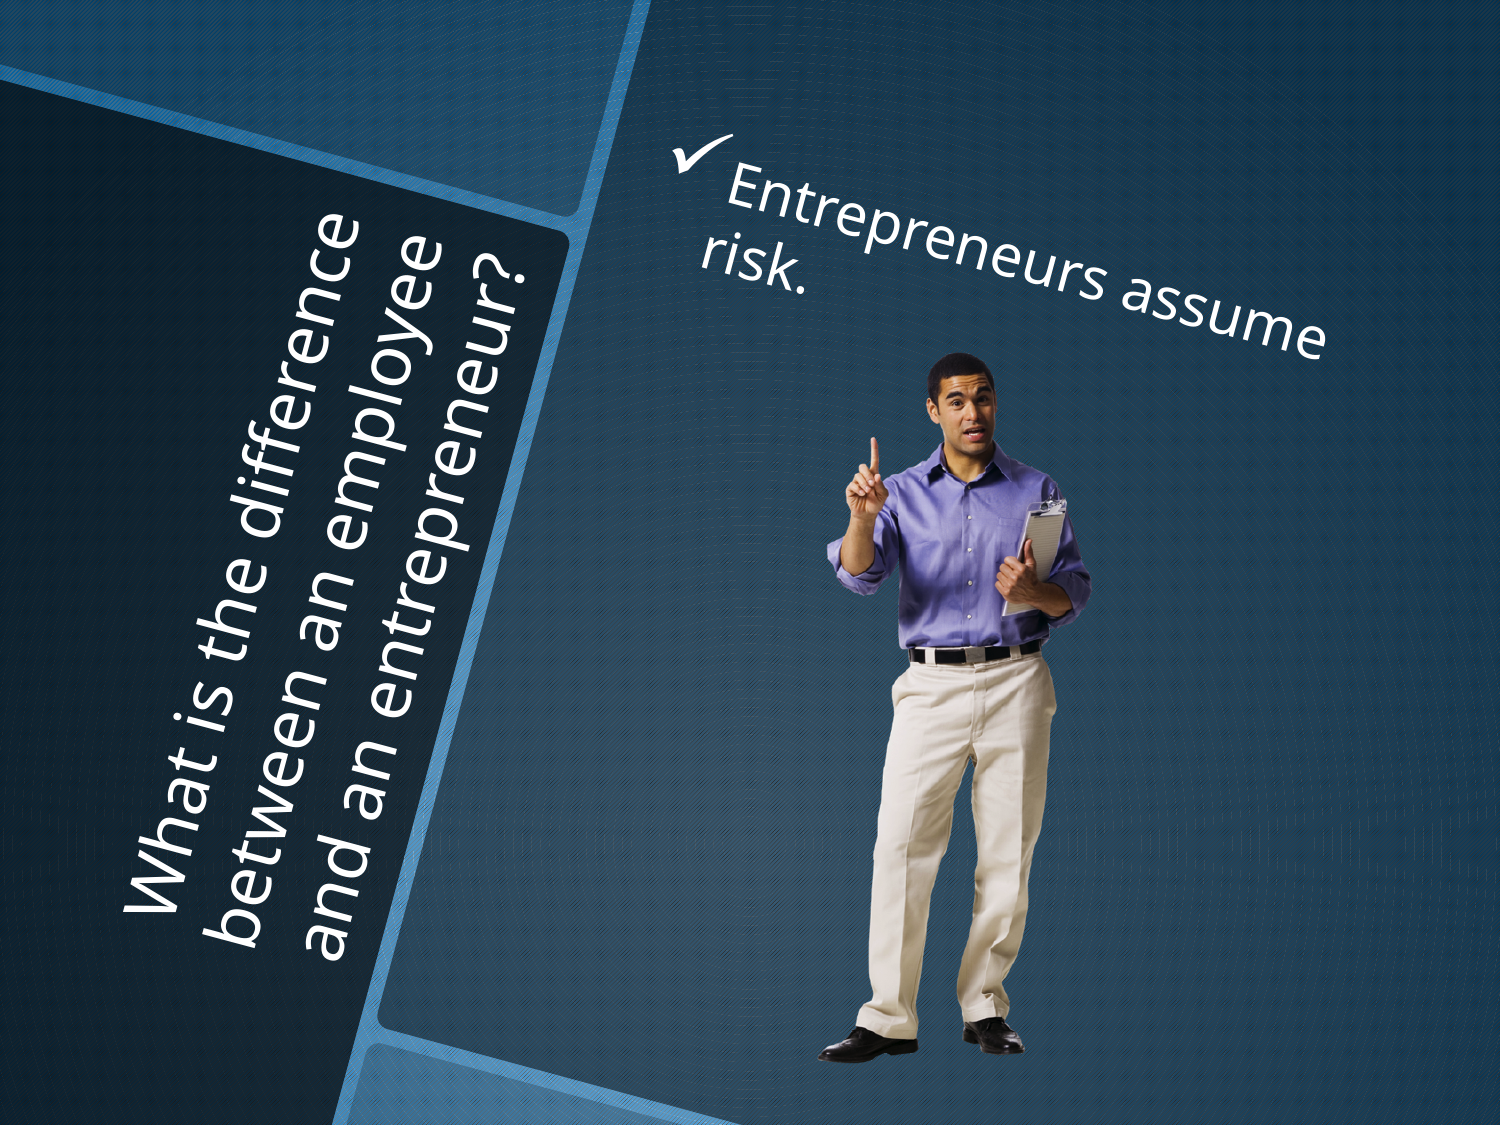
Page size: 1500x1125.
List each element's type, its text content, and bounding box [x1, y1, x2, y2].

list Entrepreneurs assume risk. [589, 0, 1430, 580]
picture [803, 337, 1105, 1077]
title What is the difference between an employee and an entrepreneur? [69, 181, 554, 1056]
